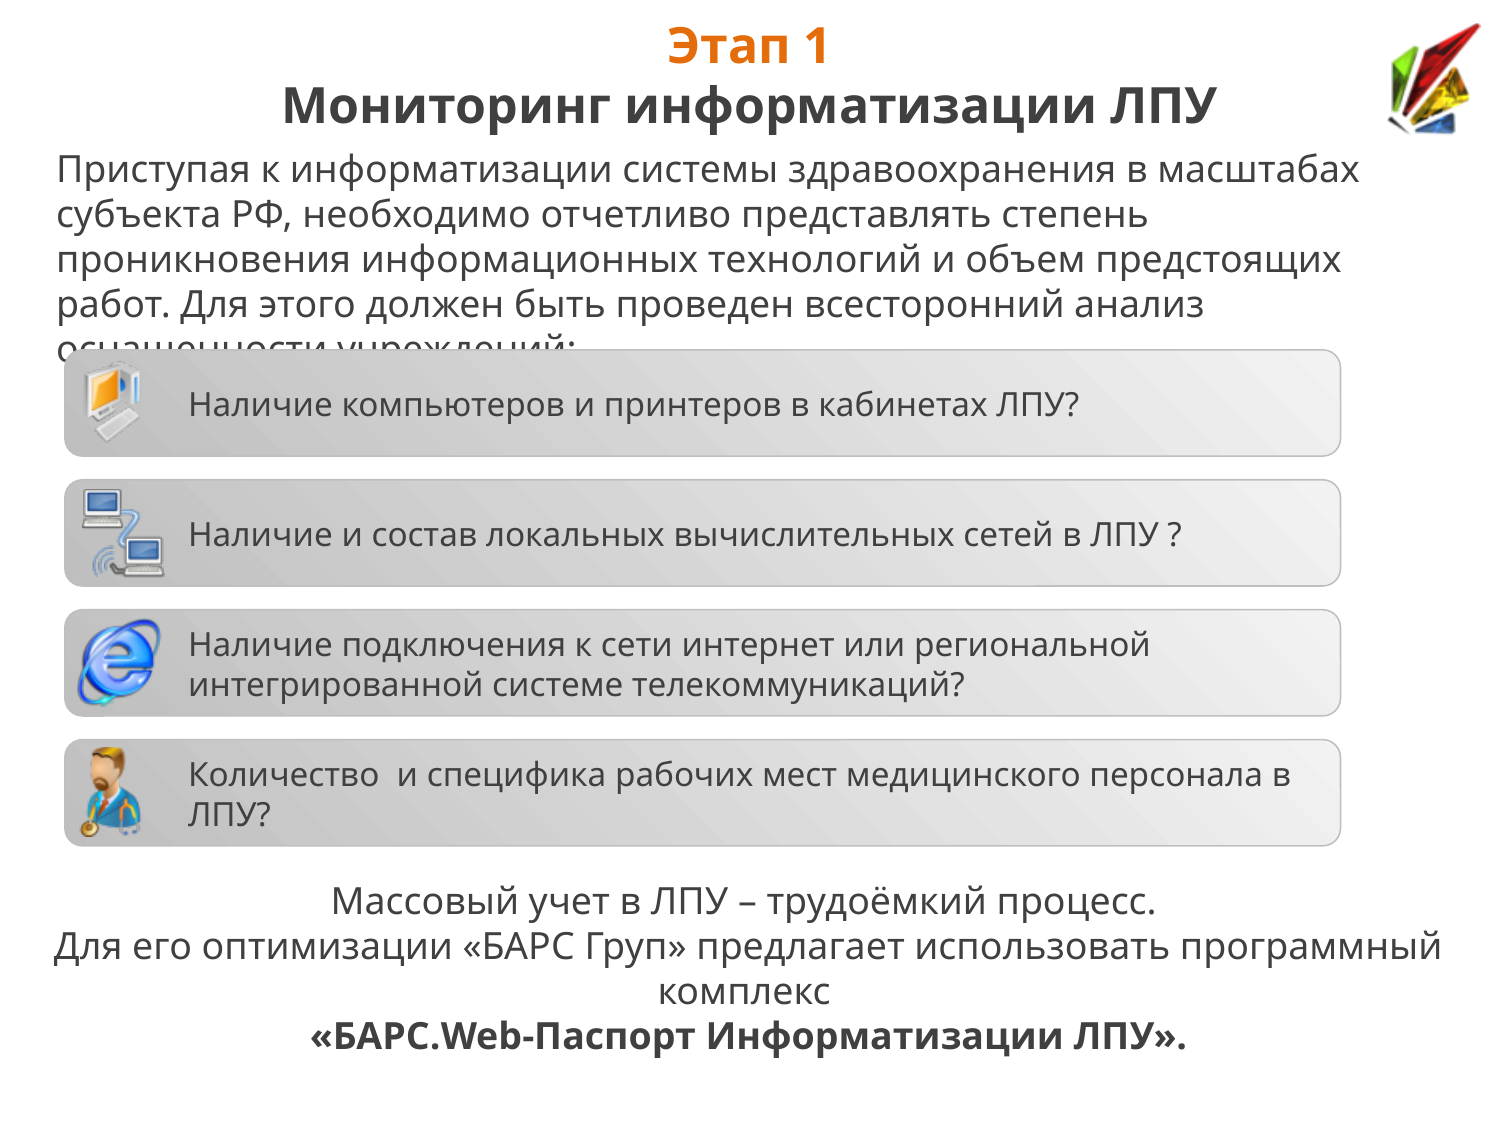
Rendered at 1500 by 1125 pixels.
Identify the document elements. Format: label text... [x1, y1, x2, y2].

text_box Приступая к информатизации системы здравоохранения в масштабах субъекта РФ, необходимо отчетливо представлять степень проникновения информационных технологий и объем предстоящих работ. Для этого должен быть проведен всесторонний анализ оснащенности учреждений: [41, 141, 1436, 377]
picture [1387, 23, 1481, 137]
text_box Массовый учет в ЛПУ – трудоёмкий процесс. Для его оптимизации «БАРС Груп» предлагает использовать программный комплекс «БАРС.Web-Паспорт Информатизации ЛПУ». [0, 869, 1500, 1065]
text_box Этап 1 Мониторинг информатизации ЛПУ [0, 5, 1500, 141]
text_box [64, 349, 1341, 847]
